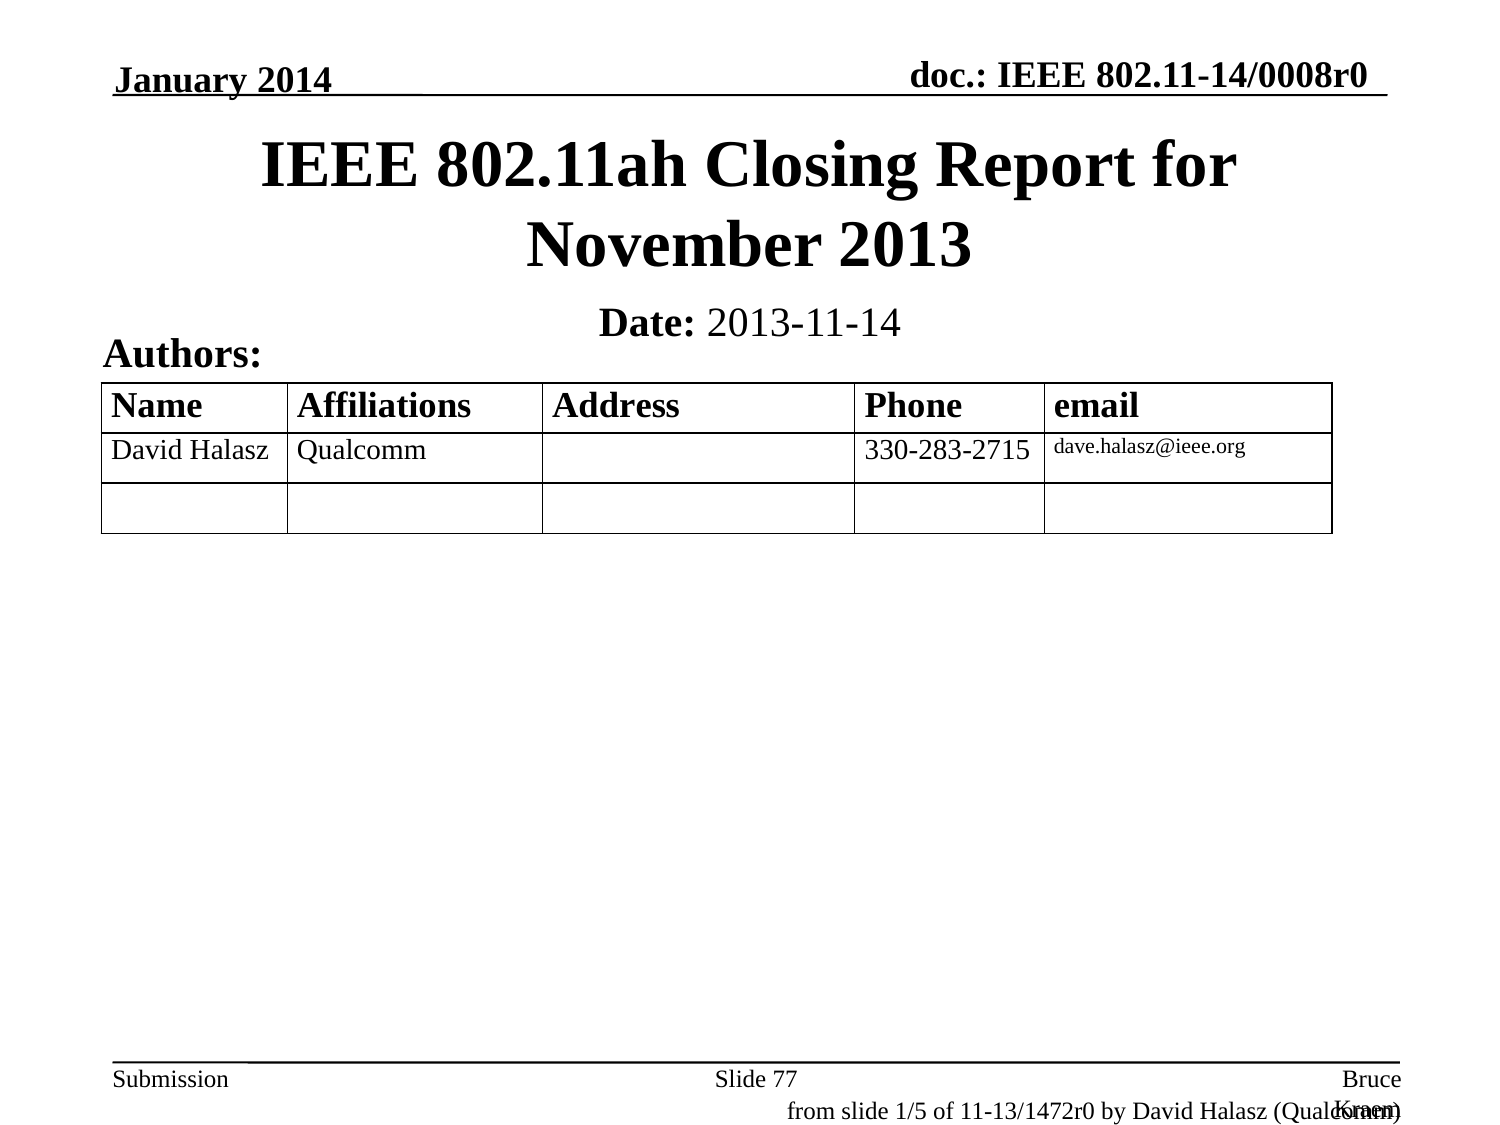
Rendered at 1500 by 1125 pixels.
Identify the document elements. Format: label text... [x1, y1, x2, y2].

title IEEE 802.11ah Closing Report for November 2013 [112, 112, 1388, 287]
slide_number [114, 54, 374, 100]
list Date: 2013-11-14 [112, 287, 1388, 350]
text_box from slide 1/5 of 11-13/1472r0 by David Halasz (Qualcomm) [343, 1087, 1417, 1125]
slide_number Slide 77 [712, 1062, 800, 1087]
footer Bruce Kraemer, Marvell [1325, 1062, 1402, 1087]
text_box Authors: [87, 318, 325, 381]
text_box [87, 382, 1341, 978]
